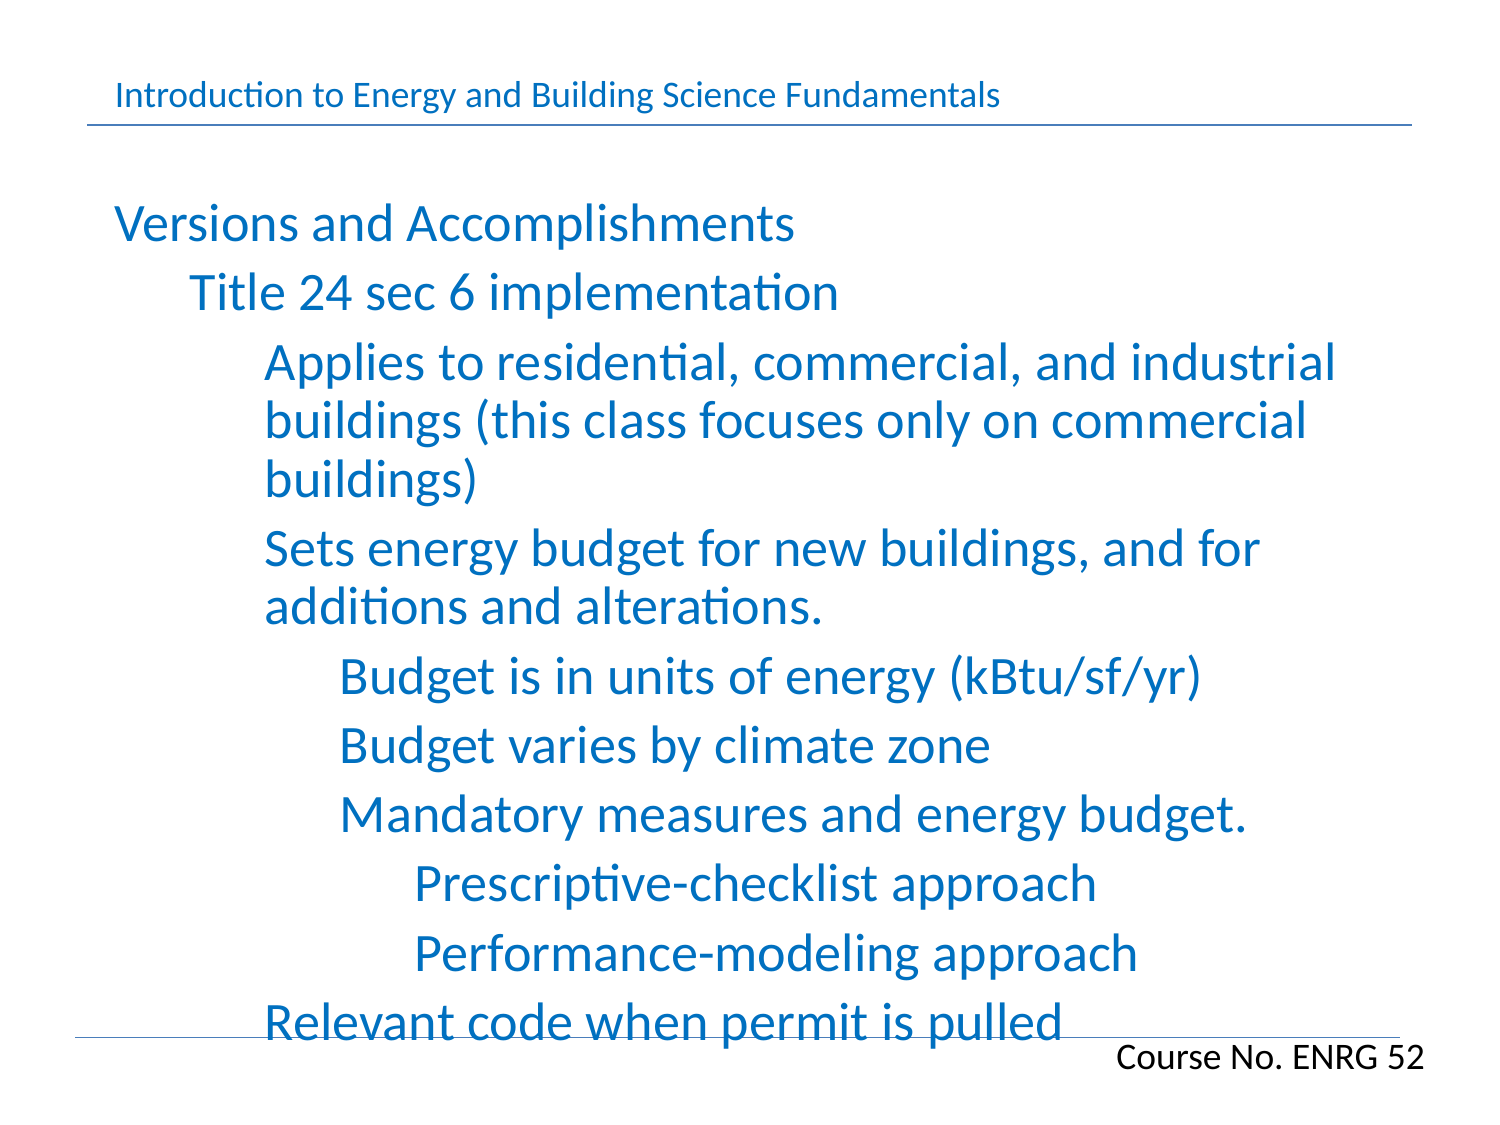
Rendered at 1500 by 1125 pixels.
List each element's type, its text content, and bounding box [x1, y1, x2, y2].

text_box Versions and Accomplishments Title 24 sec 6 implementation Applies to residential, commercial, and industrial buildings (this class focuses only on commercial buildings) Sets energy budget for new buildings, and for additions and alterations. Budget is in units of energy (kBtu/sf/yr) Budget varies by climate zone Mandatory measures and energy budget. Prescriptive-checklist approach Performance-modeling approach Relevant code when permit is pulled [99, 187, 1400, 1060]
